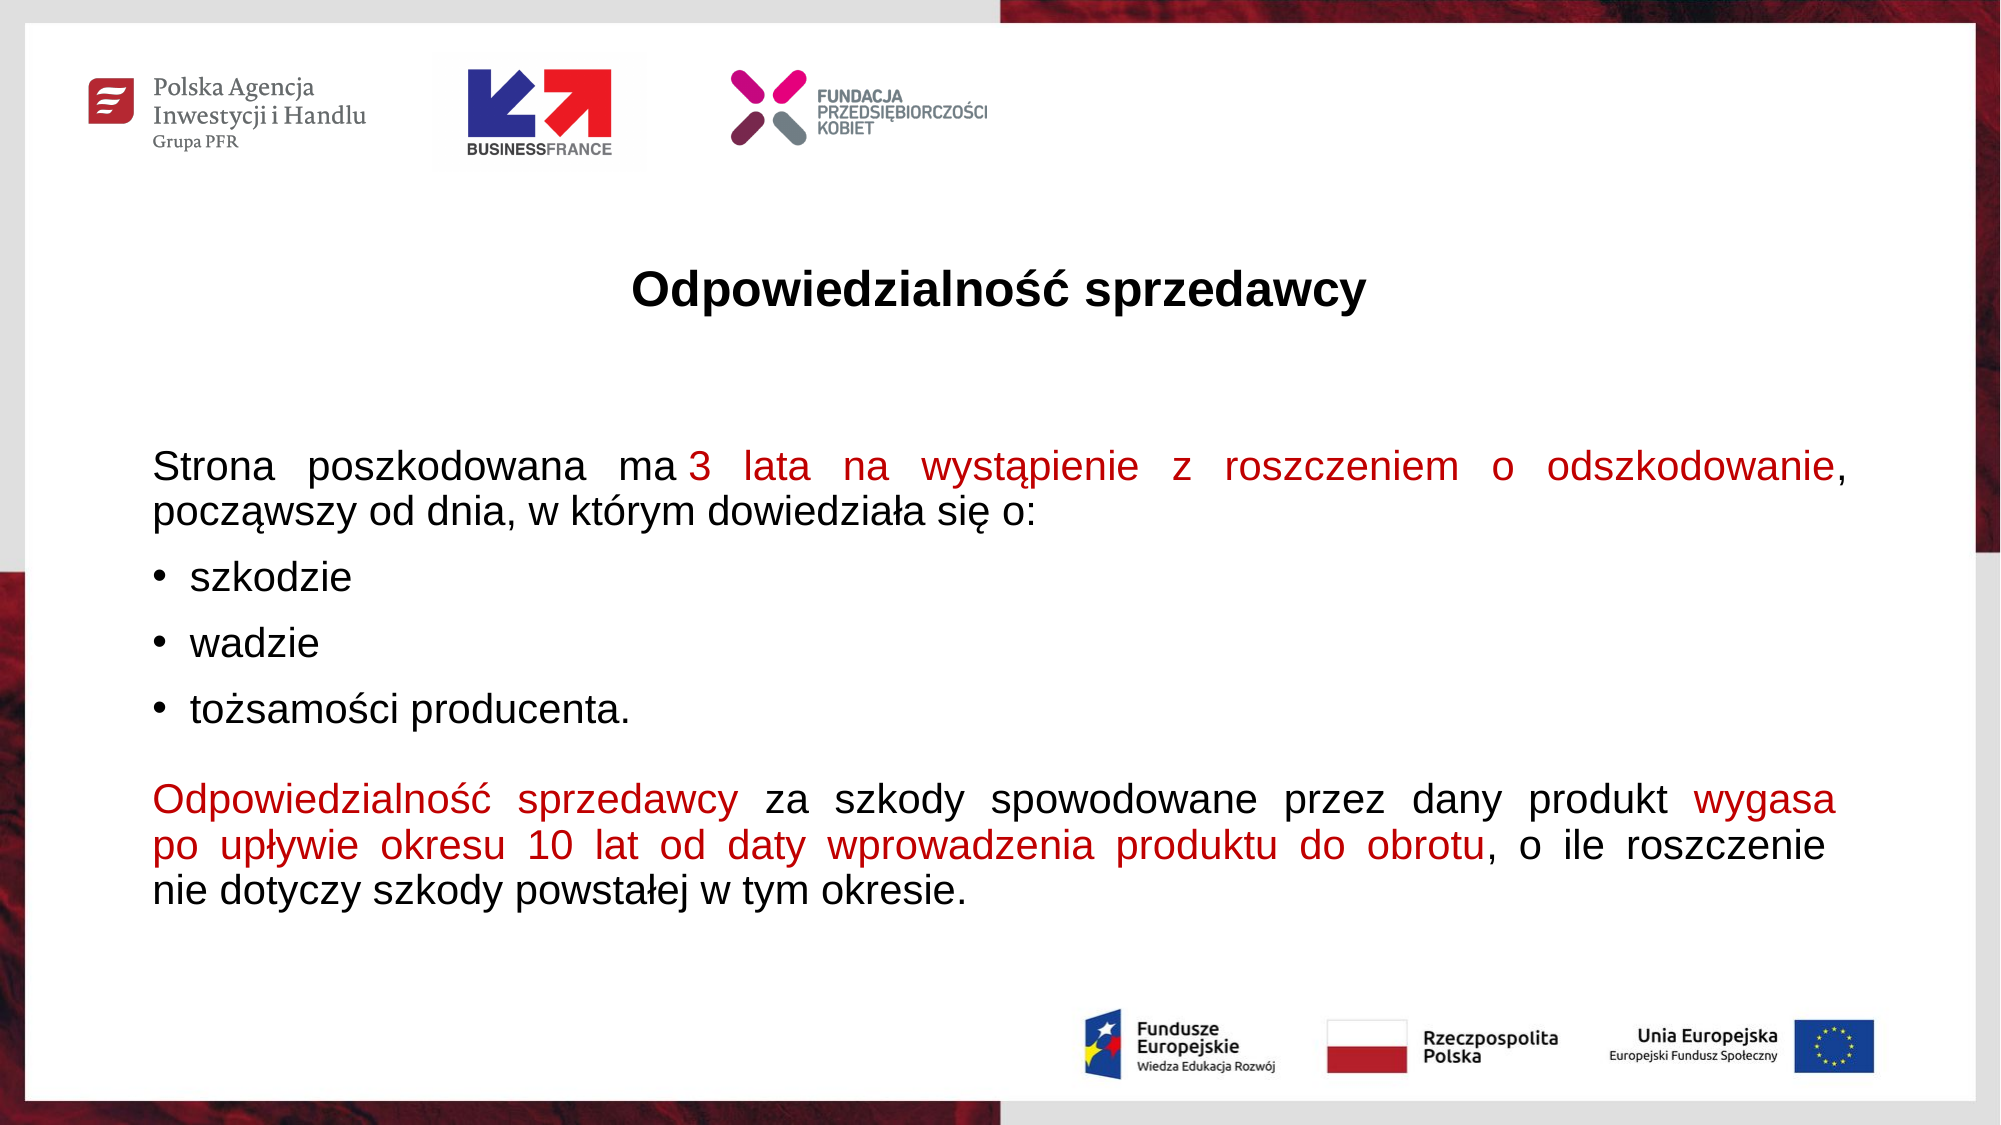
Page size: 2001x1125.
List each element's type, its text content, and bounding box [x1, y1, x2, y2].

title Odpowiedzialność sprzedawcy [137, 181, 1863, 400]
picture [0, 0, 2001, 1125]
list Strona poszkodowana ma 3 lata na wystąpienie z roszczeniem o odszkodowanie, począwszy od dnia, w którym dowiedziała się o: szkodzie wadzie tożsamości producenta. Odpowiedzialność sprzedawcy za szkody spowodowane przez dany produkt wygasa po upływie okresu 10 lat od daty wprowadzenia produktu do obrotu, o ile roszczenie nie dotyczy szkody powstałej w tym okresie. [137, 436, 1863, 1125]
